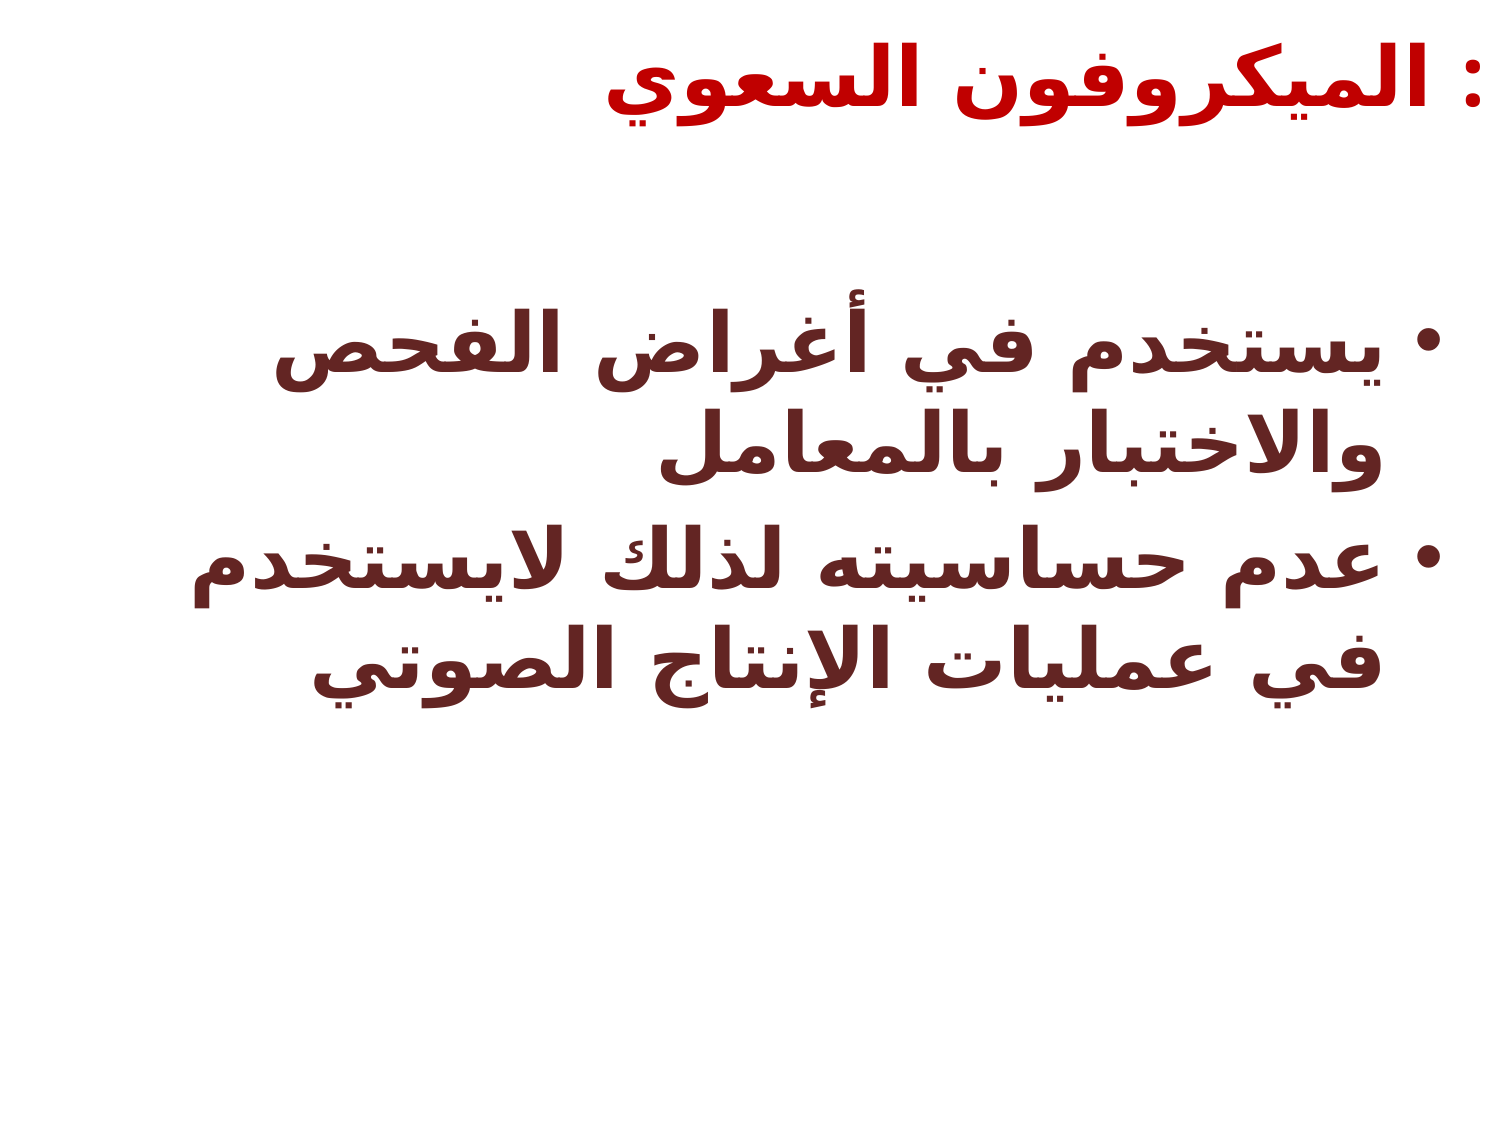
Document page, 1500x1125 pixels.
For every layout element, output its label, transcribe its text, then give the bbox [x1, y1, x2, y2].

text_box الميكروفون السعوي : [0, 71, 1500, 185]
list يستخدم في أغراض الفحص والاختبار بالمعامل عدم حساسيته لذلك لايستخدم في عمليات الإنتاج الصوتي [147, 185, 1459, 598]
